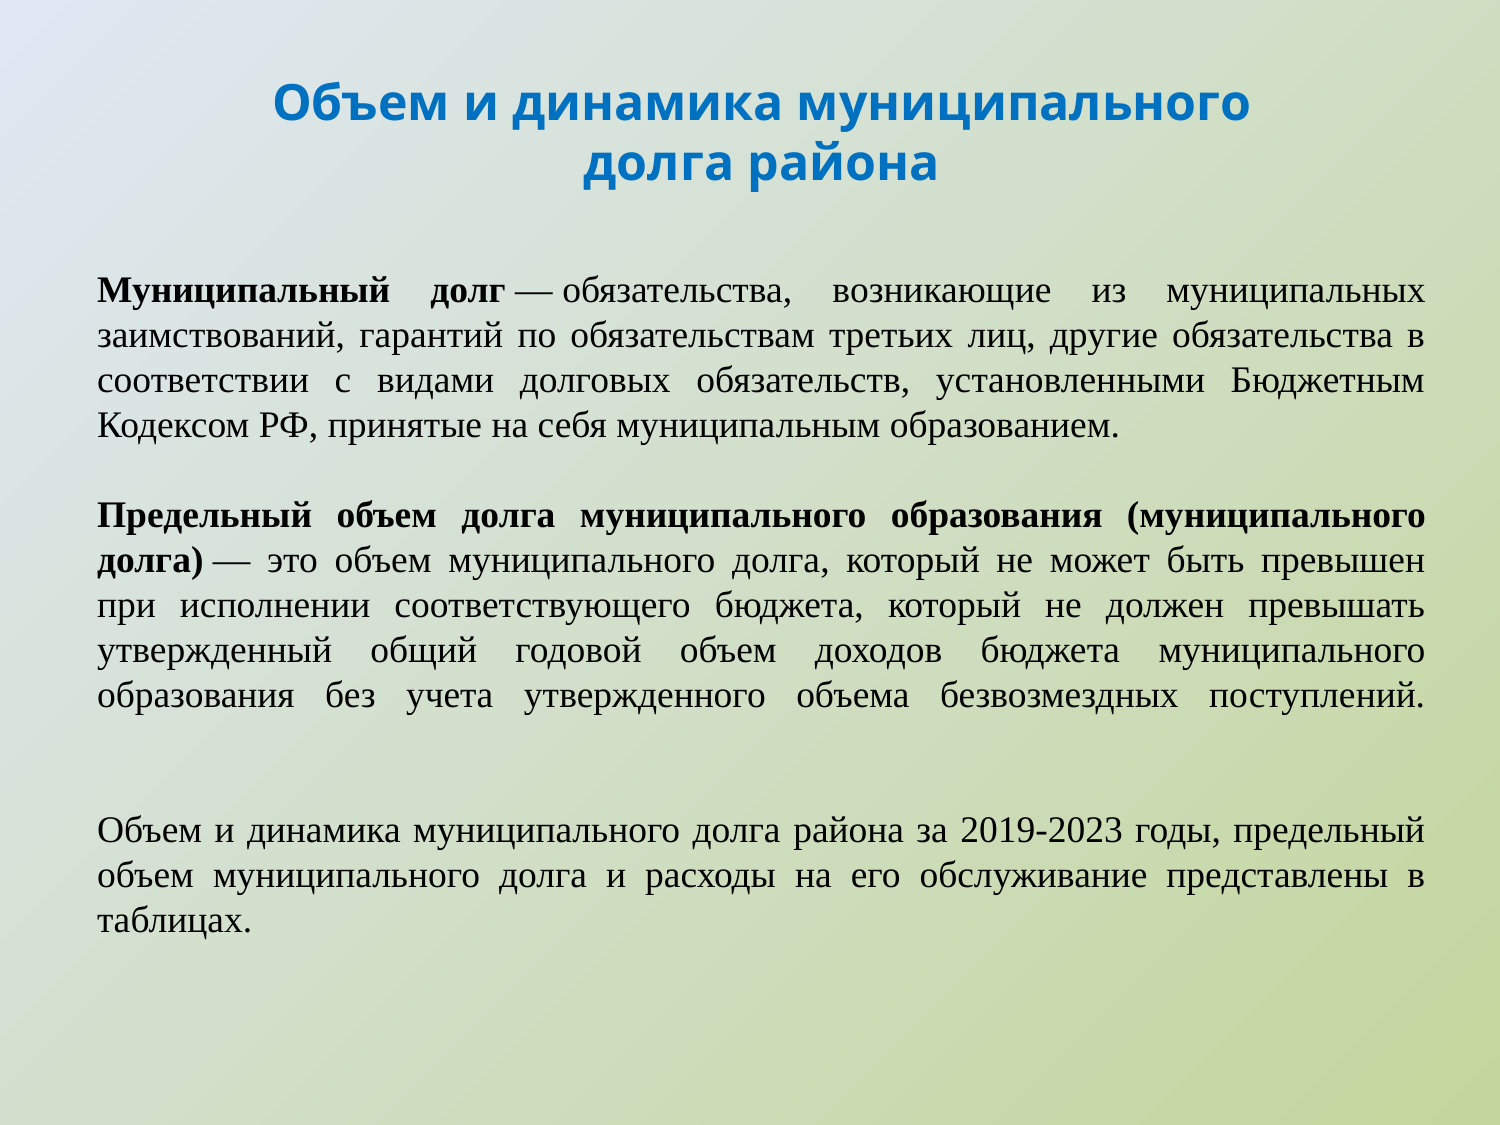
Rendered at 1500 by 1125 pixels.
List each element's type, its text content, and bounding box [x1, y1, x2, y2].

text_box Объем и динамика муниципального долга района Муниципальный долг — обязательства, возникающие из муниципальных заимствований, гарантий по обязательствам третьих лиц, другие обязательства в соответствии с видами долговых обязательств, установленными Бюджетным Кодексом РФ, принятые на себя муниципальным образованием. Предельный объем долга муниципального образования (муниципального долга) — это объем муниципального долга, который не может быть превышен при исполнении соответствующего бюджета, который не должен превышать утвержденный общий годовой объем доходов бюджета муниципального образования без учета утвержденного объема безвозмездных поступлений. Объем и динамика муниципального долга района за 2019-2023 годы, предельный объем муниципального долга и расходы на его обслуживание представлены в таблицах. [82, 62, 1442, 948]
